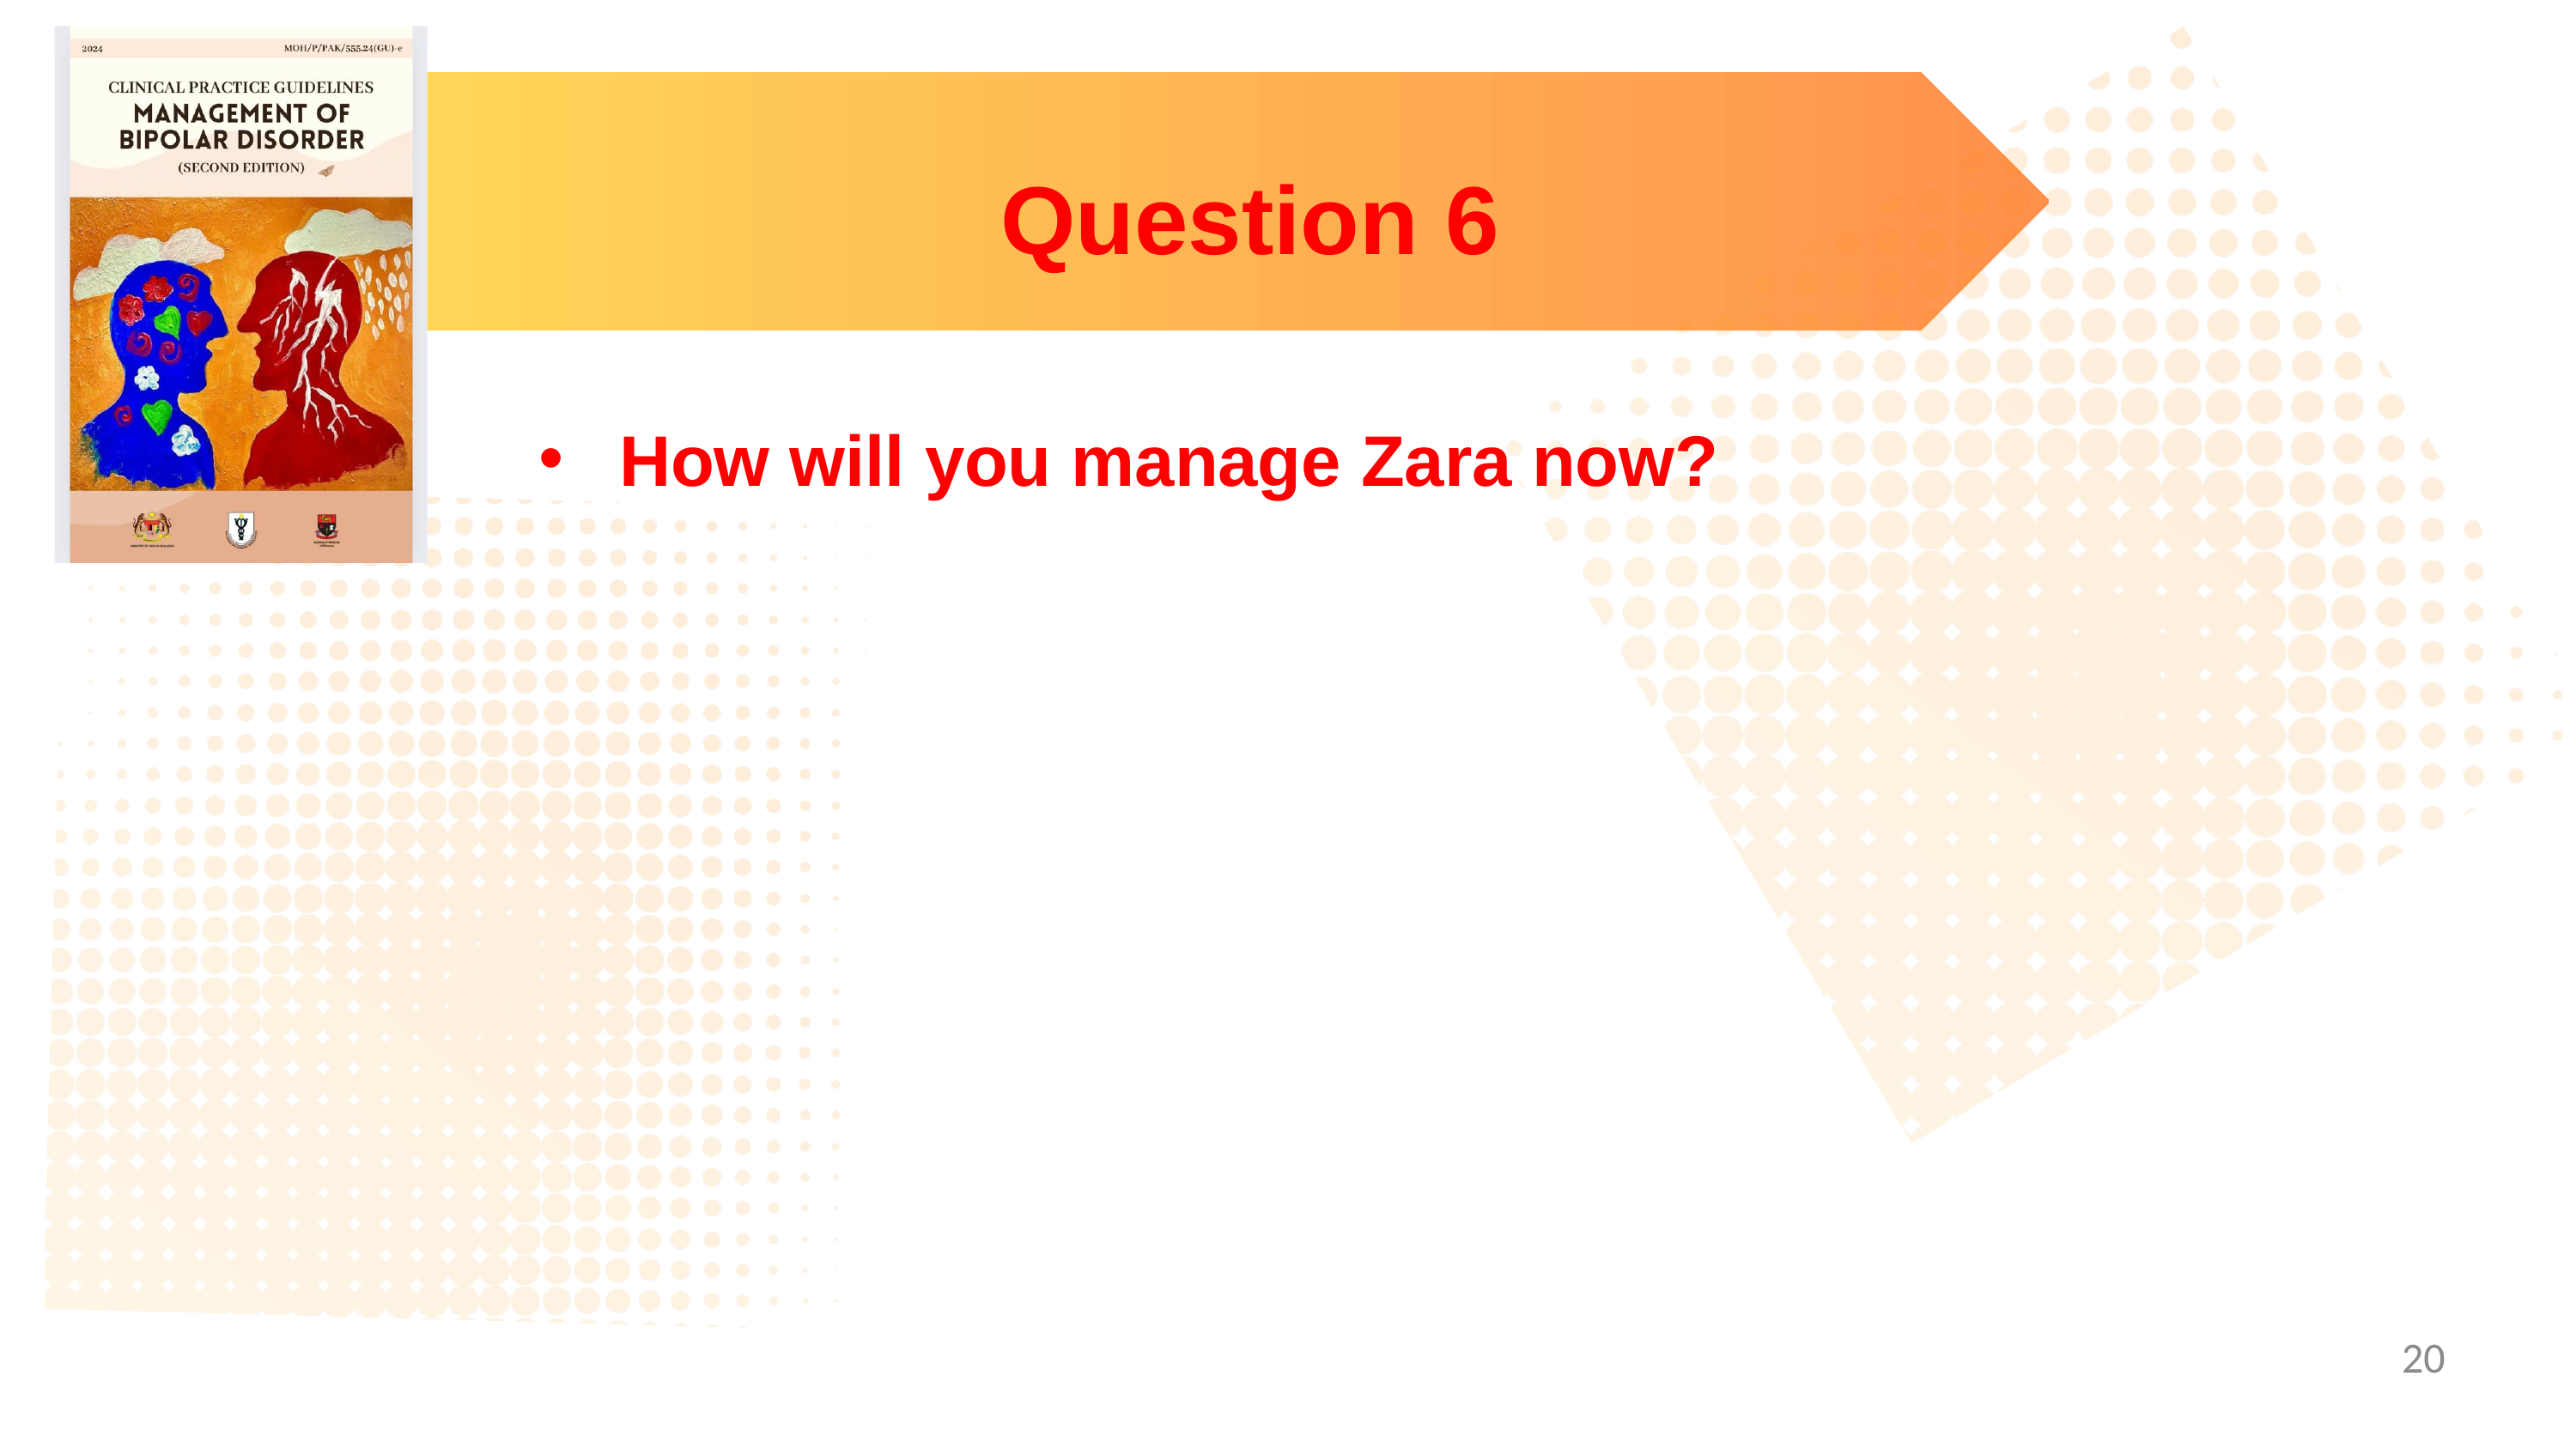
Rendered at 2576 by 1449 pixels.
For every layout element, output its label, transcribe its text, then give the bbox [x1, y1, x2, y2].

text_box [43, 496, 870, 1331]
text_box How will you manage Zara now? [526, 408, 1911, 507]
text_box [240, 72, 2049, 331]
text_box [1534, 26, 2576, 1144]
slide_number 20 [2157, 1331, 2458, 1382]
text_box [54, 26, 428, 563]
